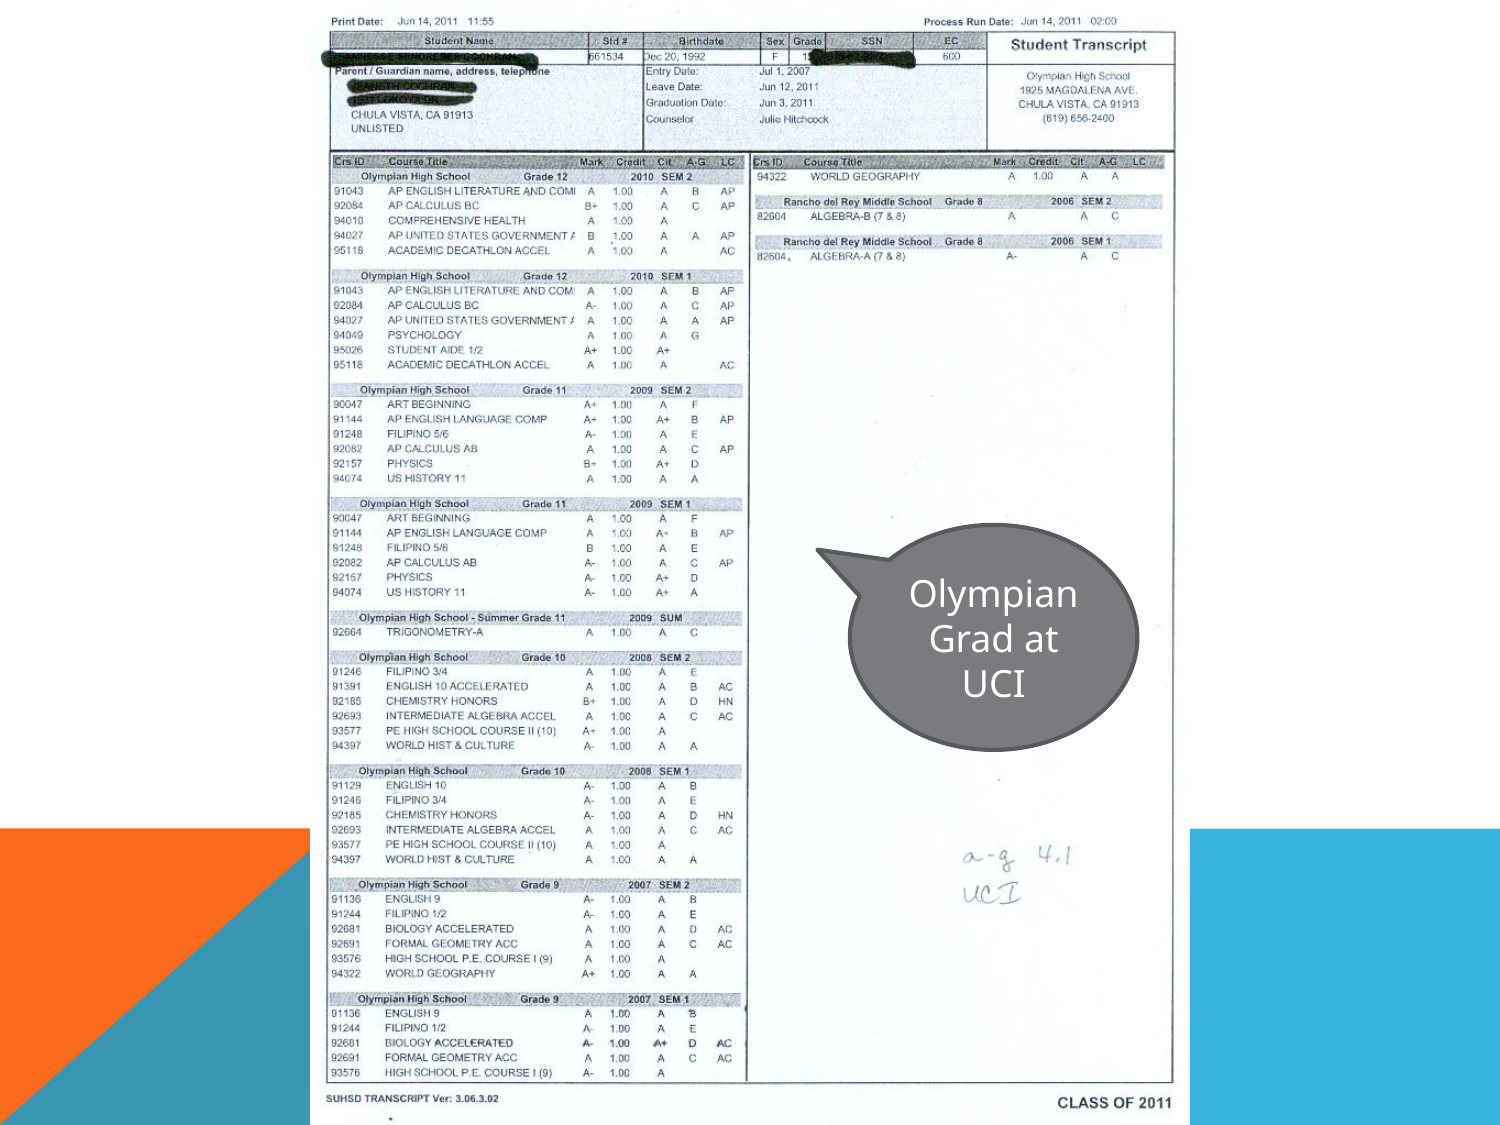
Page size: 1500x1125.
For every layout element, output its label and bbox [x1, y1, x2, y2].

picture [310, 0, 1190, 1125]
